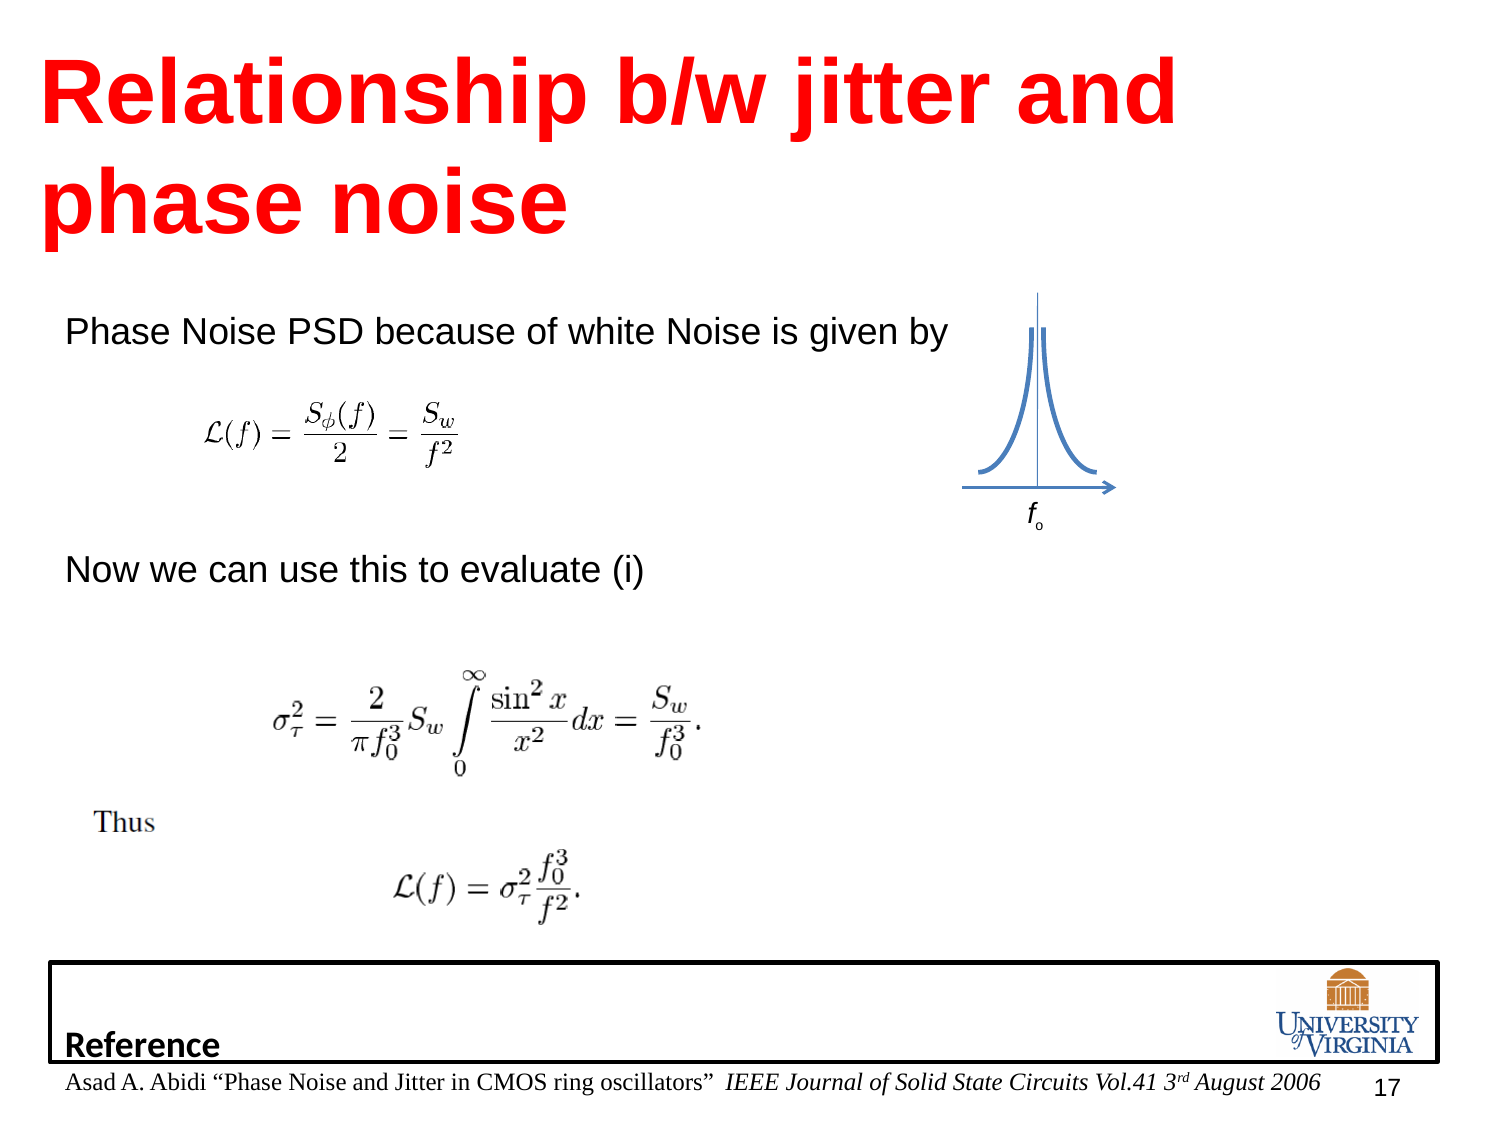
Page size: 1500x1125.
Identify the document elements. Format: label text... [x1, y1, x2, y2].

text_box Now we can use this to evaluate (i) [50, 537, 988, 598]
text_box Reference Asad A. Abidi “Phase Noise and Jitter in CMOS ring oscillators” IEEE Journal of Solid State Circuits Vol.41 3rd August 2006 [50, 1013, 1450, 1103]
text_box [924, 187, 1151, 488]
picture [87, 637, 747, 938]
text_box Phase Noise PSD because of white Noise is given by [50, 299, 919, 360]
text_box fo [1012, 498, 1088, 541]
picture [1276, 968, 1419, 1013]
text_box Relationship b/w jitter and phase noise [24, 24, 1475, 260]
picture [174, 362, 529, 488]
